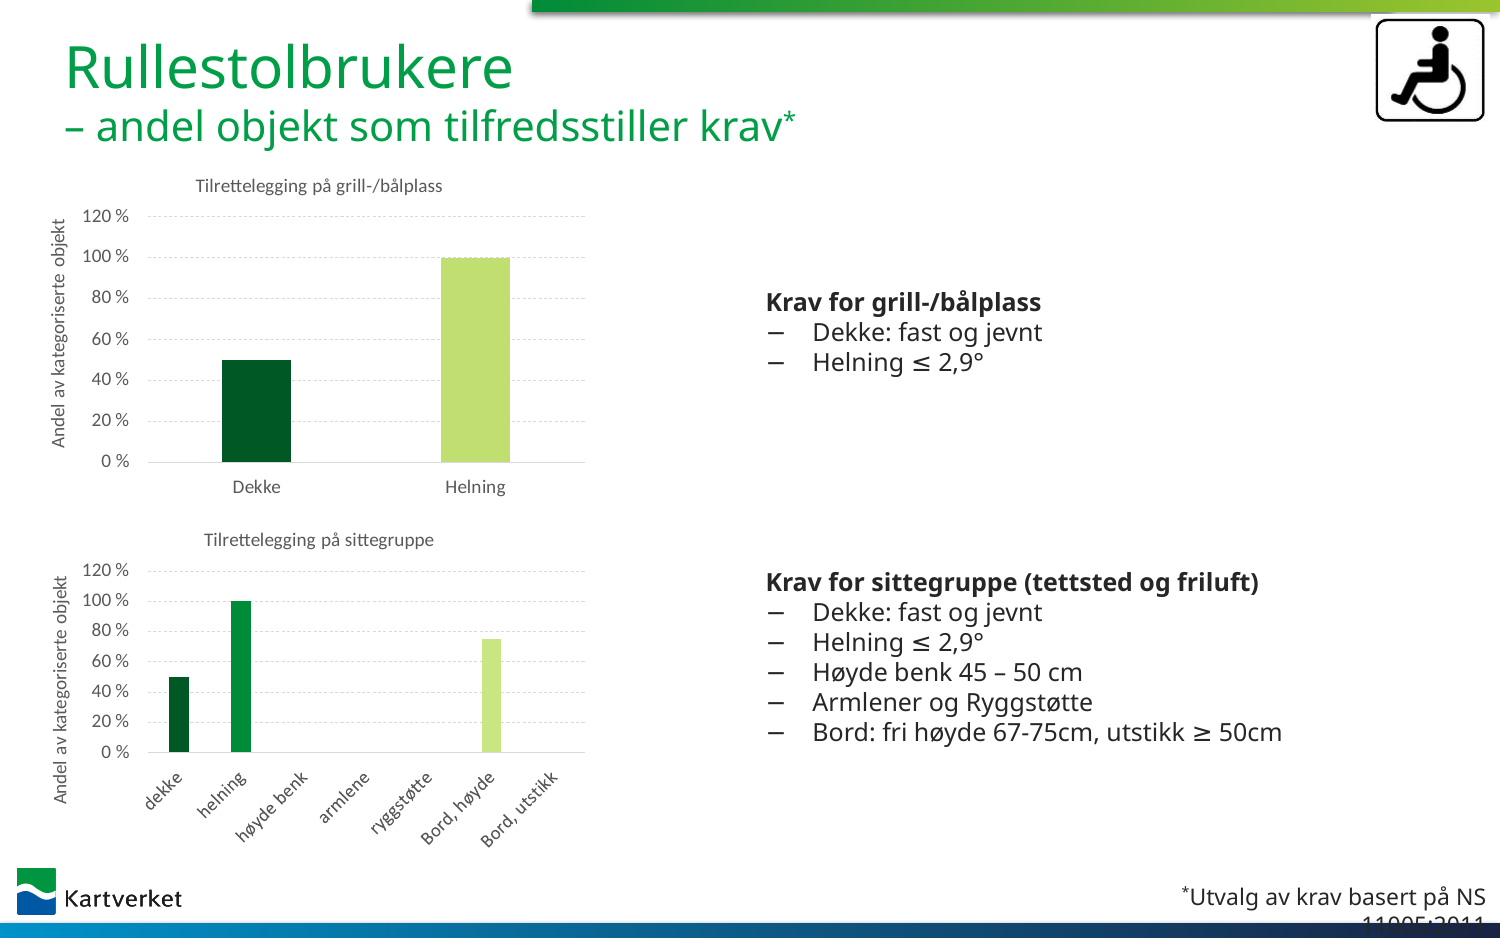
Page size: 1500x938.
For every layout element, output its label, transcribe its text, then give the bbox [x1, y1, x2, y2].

text_box Krav for grill-/bålplass Dekke: fast og jevnt Helning ≤ 2,9° [750, 279, 1452, 384]
picture [1371, 13, 1491, 127]
text_box *Utvalg av krav basert på NS 11005:2011 [1068, 873, 1500, 938]
picture [41, 520, 596, 859]
text_box Rullestolbrukere – andel objekt som tilfredsstiller krav* [49, 14, 1431, 158]
picture [41, 166, 596, 505]
text_box Krav for sittegruppe (tettsted og friluft) Dekke: fast og jevnt Helning ≤ 2,9° Høyde benk 45 – 50 cm Armlener og Ryggstøtte Bord: fri høyde 67-75cm, utstikk ≥ 50cm [750, 559, 1500, 754]
